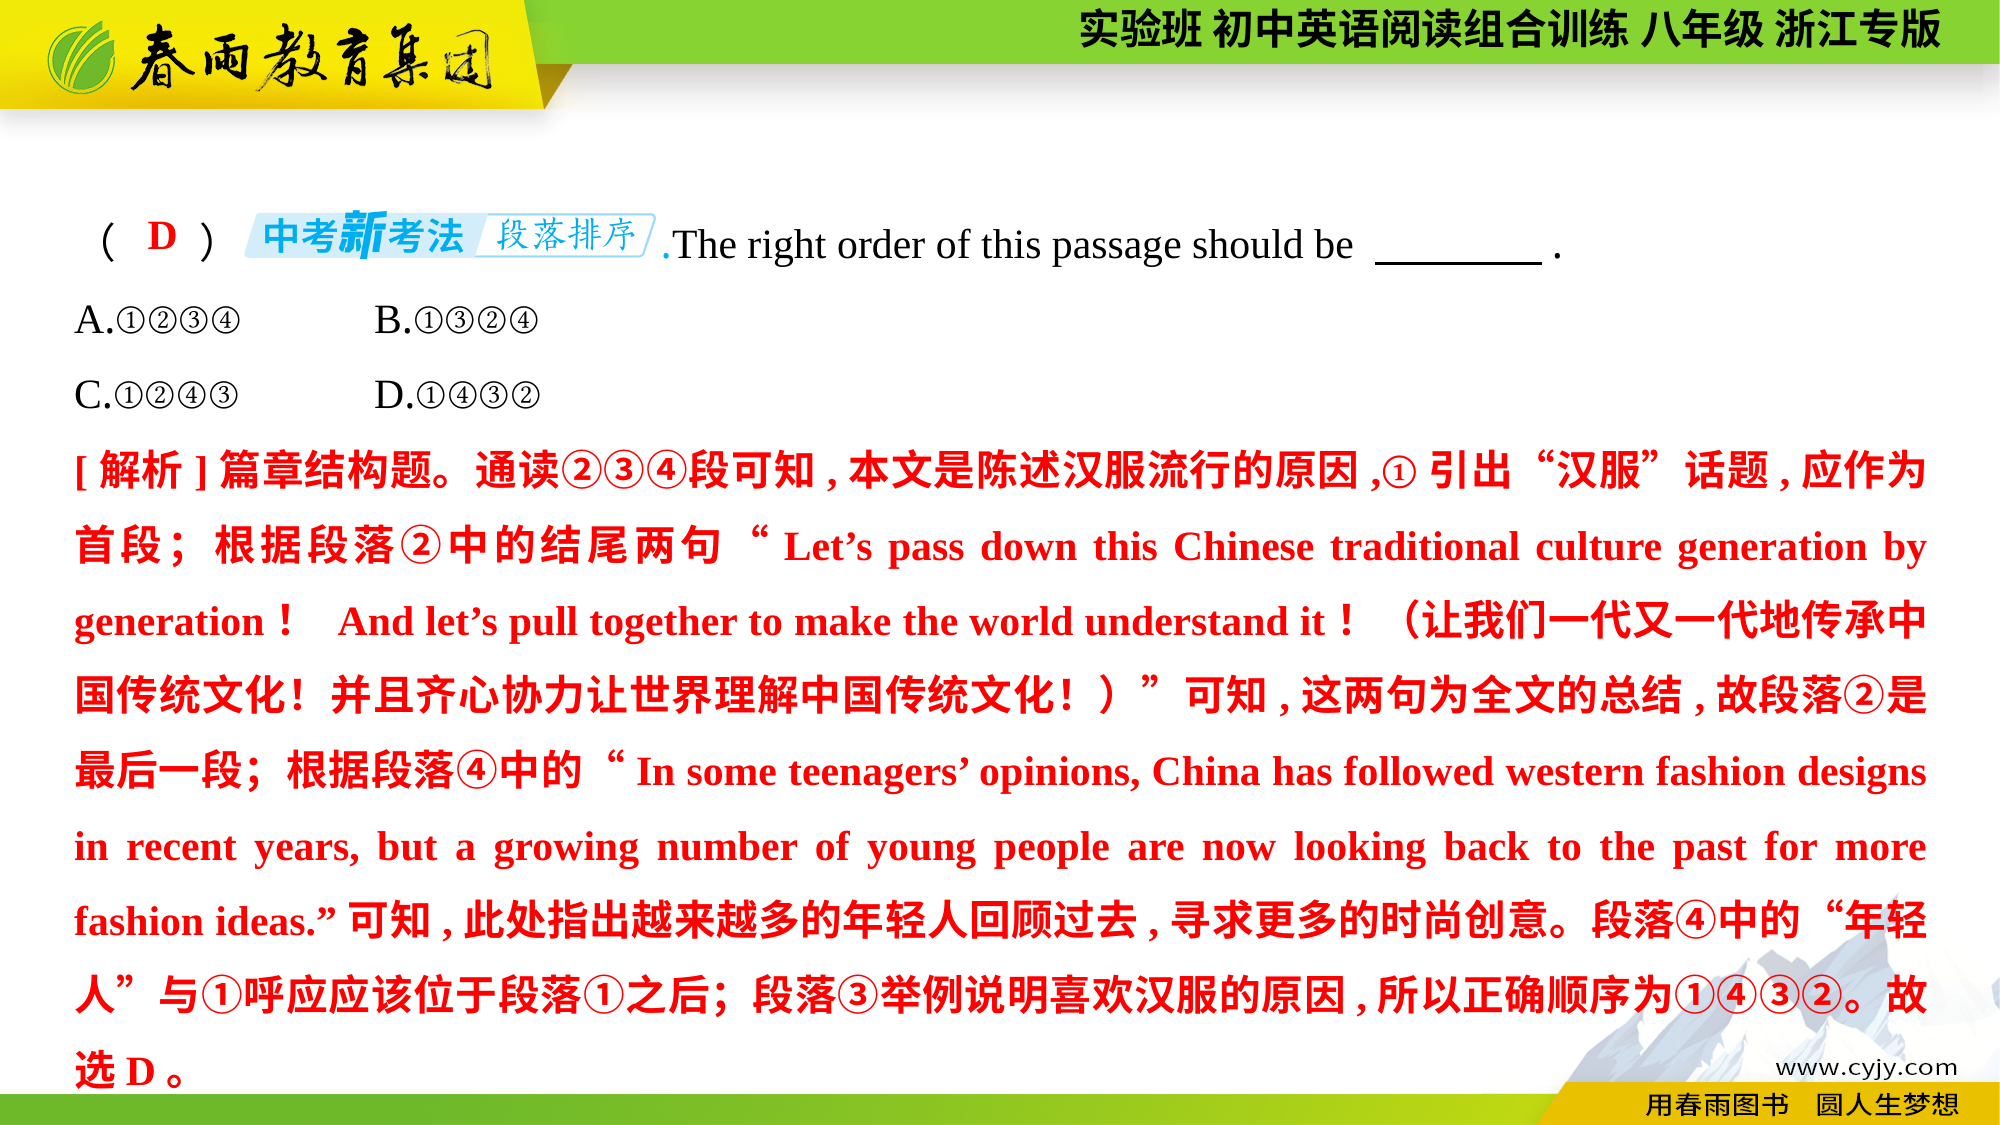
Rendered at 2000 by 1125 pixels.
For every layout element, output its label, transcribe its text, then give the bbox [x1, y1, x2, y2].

list （ ） 1.The right order of this passage should be . A.①②③④ B.①③②④ C.①②④③ D.①④③② [59, 184, 1944, 411]
text_box D [132, 200, 193, 266]
picture [0, 0, 2000, 1125]
text_box [解析]篇章结构题。通读②③④段可知,本文是陈述汉服流行的原因,①引出“汉服”话题,应作为首段；根据段落②中的结尾两句“Let’s pass down this Chinese traditional culture generation by generation！ And let’s pull together to make the world understand it！（让我们一代又一代地传承中国传统文化！并且齐心协力让世界理解中国传统文化！）”可知,这两句为全文的总结,故段落②是最后一段；根据段落④中的“In some teenagers’ opinions, China has followed western fashion designs in recent years, but a growing number of young people are now looking back to the past for more fashion ideas.”可知,此处指出越来越多的年轻人回顾过去,寻求更多的时尚创意。段落④中的“年轻人”与①呼应应该位于段落①之后；段落③举例说明喜欢汉服的原因,所以正确顺序为①④③②。故选D。 [59, 411, 1944, 1102]
